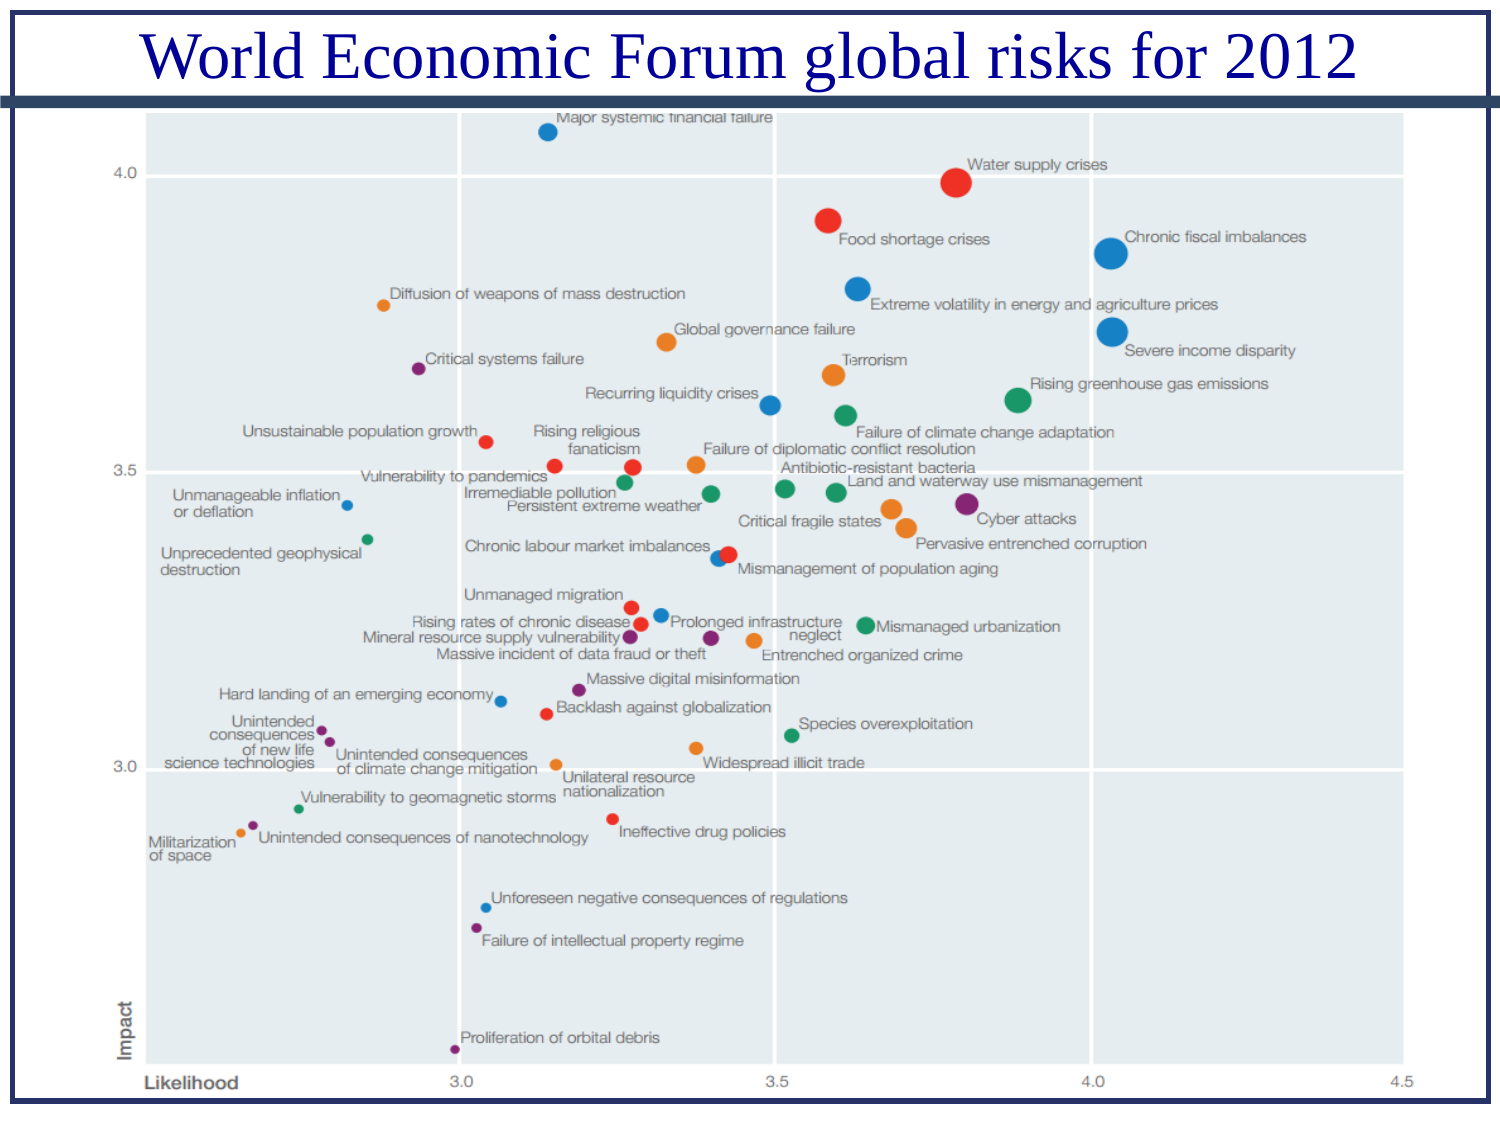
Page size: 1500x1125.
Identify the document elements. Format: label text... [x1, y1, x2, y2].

text_box [1426, 12, 1489, 101]
picture [111, 113, 1420, 1094]
text_box [12, 12, 74, 101]
title World Economic Forum global risks for 2012 [74, 0, 1426, 109]
text_box [12, 102, 1489, 1101]
